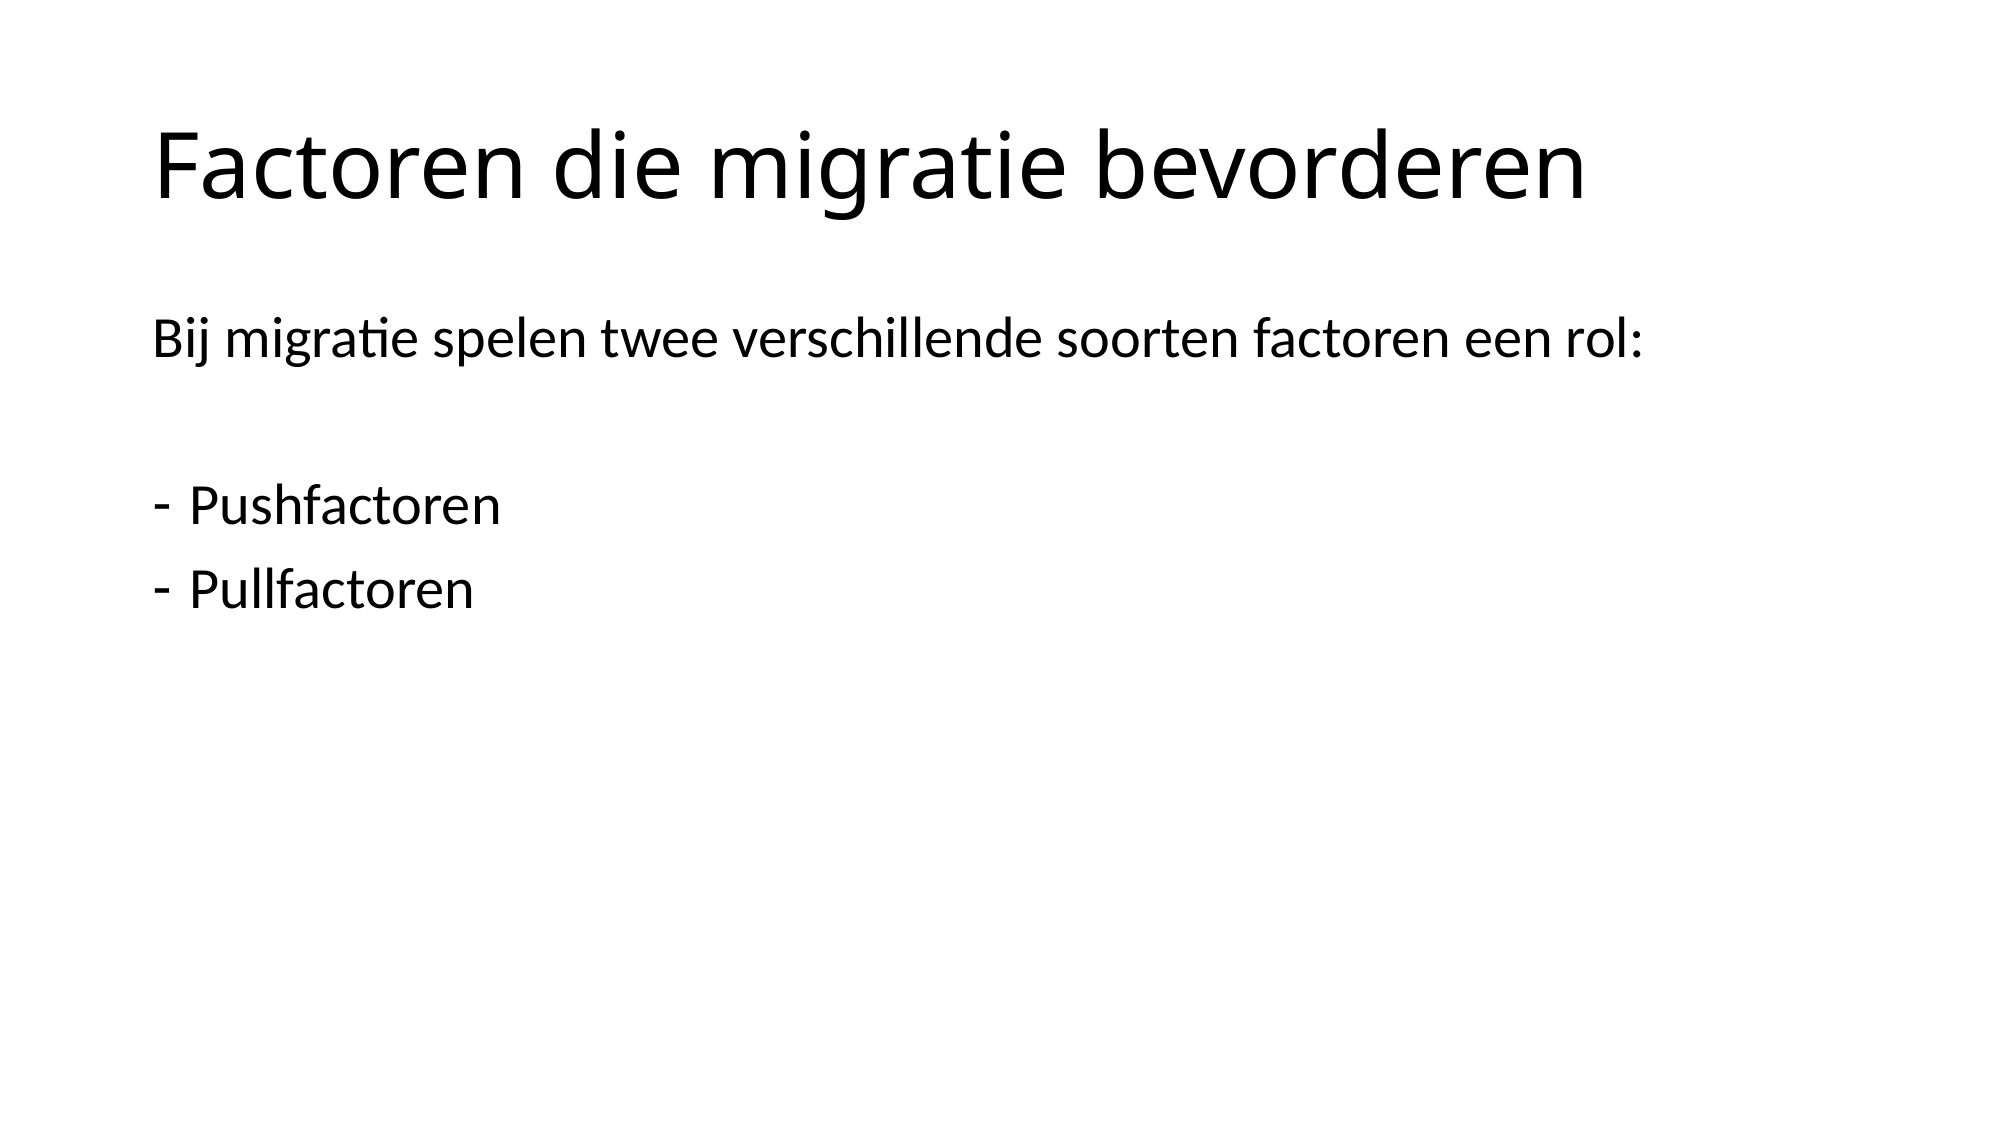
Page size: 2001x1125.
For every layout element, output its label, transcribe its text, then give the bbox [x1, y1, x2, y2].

list Bij migratie spelen twee verschillende soorten factoren een rol: Pushfactoren Pullfactoren [137, 299, 1863, 1014]
title Factoren die migratie bevorderen [137, 59, 1863, 278]
